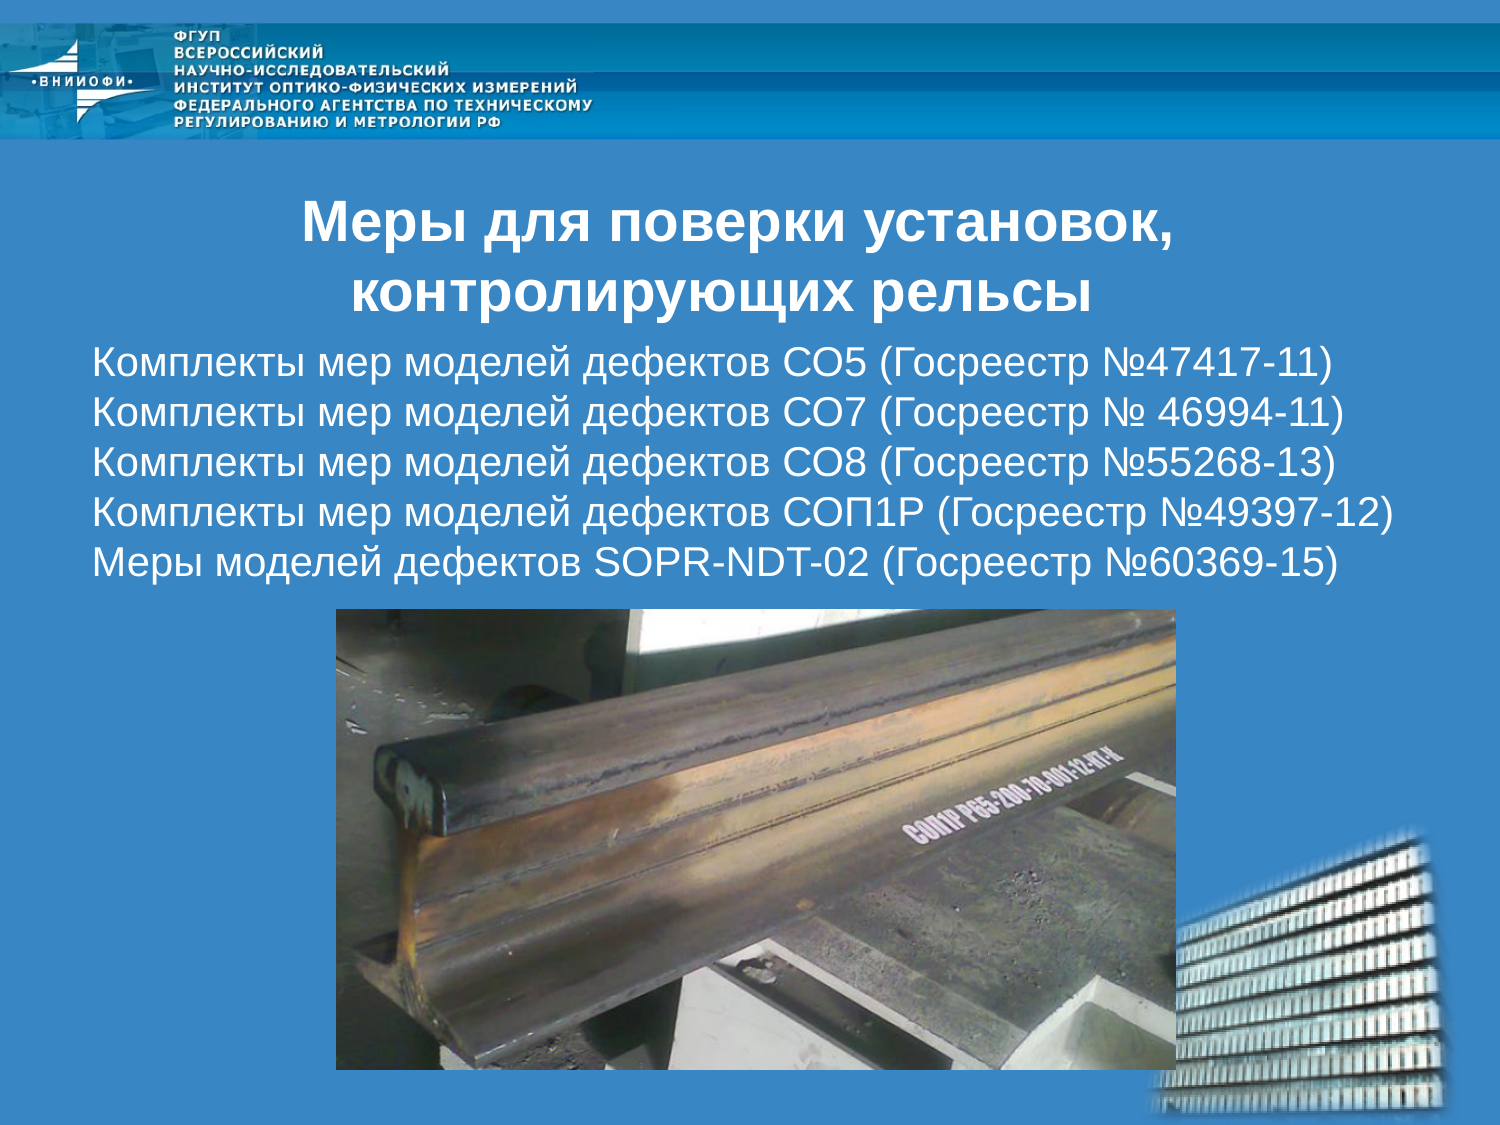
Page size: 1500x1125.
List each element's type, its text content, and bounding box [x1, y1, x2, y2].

picture [321, 100, 349, 110]
picture [303, 100, 313, 111]
picture [368, 116, 410, 126]
picture [475, 100, 496, 111]
picture [583, 100, 592, 110]
picture [265, 44, 322, 58]
picture [374, 100, 416, 111]
picture [454, 100, 473, 110]
picture [412, 116, 469, 127]
picture [336, 609, 1459, 1115]
picture [424, 100, 447, 110]
picture [336, 117, 345, 126]
picture [0, 24, 1500, 139]
picture [478, 116, 500, 126]
text_box Комплекты мер моделей дефектов СО5 (Госреестр №47417-11) Комплекты мер моделей дефектов СО7 (Госреестр № 46994-11) Комплекты мер моделей дефектов СО8 (Госреестр №55268-13) Комплекты мер моделей дефектов СОП1Р (Госреестр №49397-12) Меры моделей дефектов SOPR-NDT-02 (Госреестр №60369-15) [76, 327, 1436, 593]
picture [500, 100, 521, 110]
text_box Меры для поверки установок, контролирующих рельсы [46, 175, 1430, 331]
picture [352, 99, 373, 110]
picture [524, 100, 531, 110]
picture [556, 100, 580, 111]
picture [269, 100, 300, 111]
picture [354, 117, 365, 126]
picture [533, 100, 554, 111]
